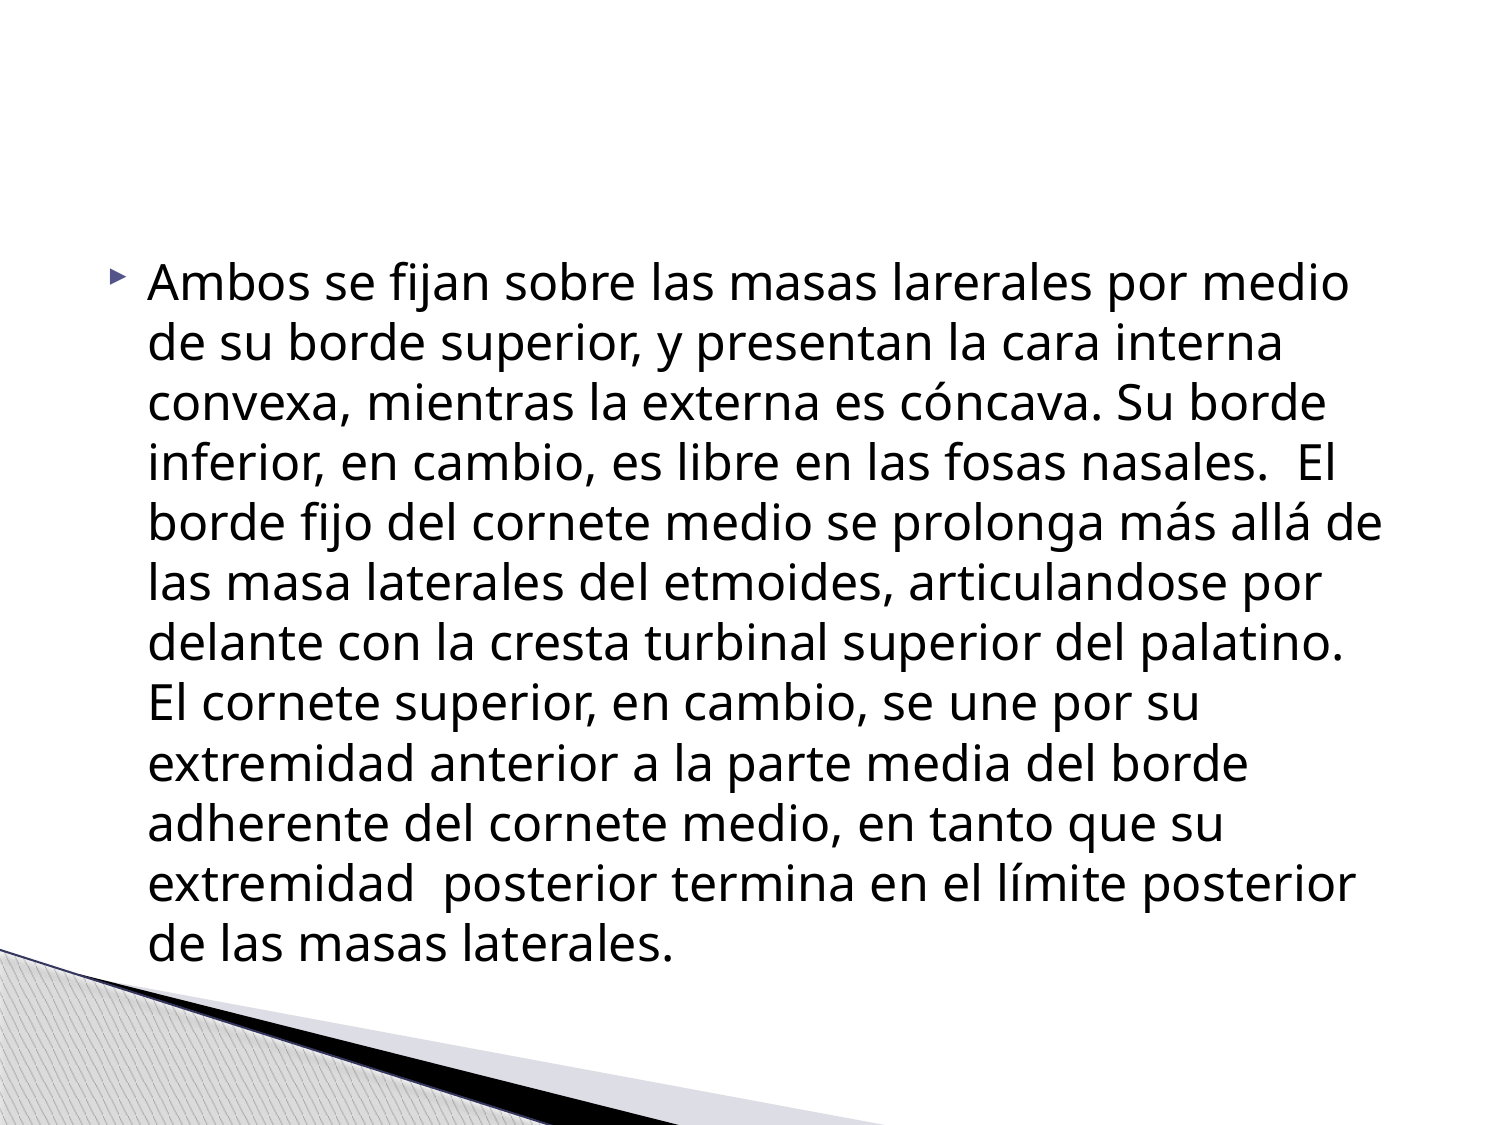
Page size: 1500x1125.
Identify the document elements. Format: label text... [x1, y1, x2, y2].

list Ambos se fijan sobre las masas larerales por medio de su borde superior, y presentan la cara interna convexa, mientras la externa es cóncava. Su borde inferior, en cambio, es libre en las fosas nasales. El borde fijo del cornete medio se prolonga más allá de las masa laterales del etmoides, articulandose por delante con la cresta turbinal superior del palatino. El cornete superior, en cambio, se une por su extremidad anterior a la parte media del borde adherente del cornete medio, en tanto que su extremidad posterior termina en el límite posterior de las masas laterales. [75, 243, 1425, 986]
